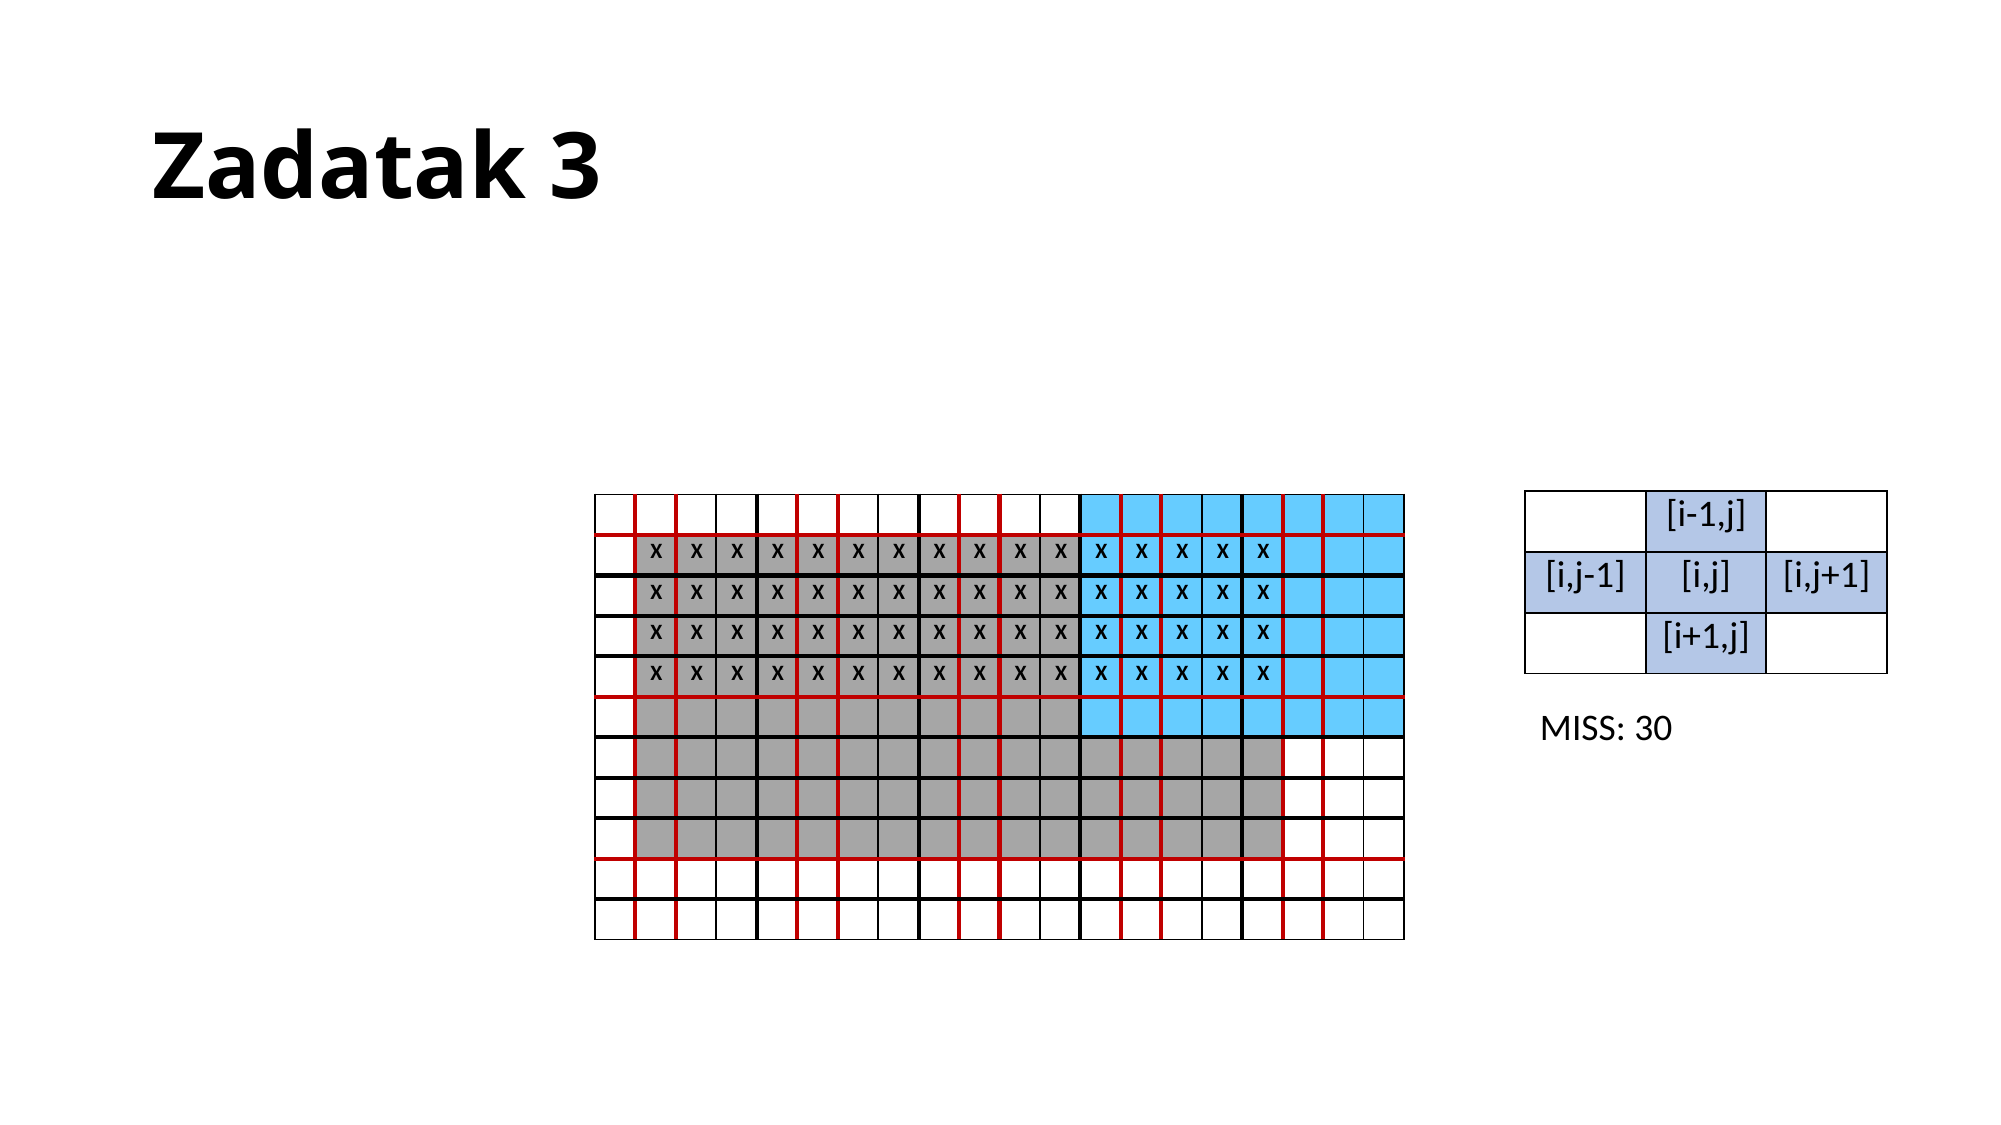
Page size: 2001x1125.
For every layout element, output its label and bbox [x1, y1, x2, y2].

table_cell [596, 578, 633, 614]
table_cell [1123, 861, 1159, 897]
table_cell [1002, 699, 1039, 735]
table_cell [1041, 537, 1078, 573]
table_cell [759, 861, 795, 897]
table_cell [1123, 618, 1159, 654]
table_cell [1285, 901, 1321, 939]
table_cell [921, 861, 957, 897]
table_cell [1364, 578, 1403, 614]
table_cell [1002, 739, 1039, 776]
table_cell [1767, 614, 1886, 673]
table_cell [1041, 820, 1078, 857]
table_cell [1082, 578, 1119, 614]
table_header [840, 495, 877, 533]
table_cell [961, 537, 997, 573]
table_cell [879, 537, 917, 573]
table_cell [759, 658, 795, 695]
table_cell [921, 578, 957, 614]
table_cell [1647, 553, 1765, 612]
table_cell [637, 820, 674, 857]
table_cell [637, 861, 674, 897]
table_cell [799, 901, 836, 939]
table_cell [961, 780, 997, 816]
table_cell [1082, 537, 1119, 573]
table_cell [1163, 739, 1201, 776]
table_cell [1285, 739, 1321, 776]
table_cell [799, 861, 836, 897]
table_cell [961, 739, 997, 776]
table_cell [1203, 699, 1240, 735]
table_cell [799, 537, 836, 573]
table_cell [717, 780, 755, 816]
table_cell [717, 901, 755, 939]
table_cell [596, 537, 633, 573]
table_cell [1203, 537, 1240, 573]
table_cell [961, 820, 997, 857]
table_cell [637, 537, 674, 573]
table_cell [1002, 578, 1039, 614]
table_cell [921, 658, 957, 695]
table_cell [921, 537, 957, 573]
table_cell [596, 901, 633, 939]
table_cell [879, 618, 917, 654]
table_cell [717, 739, 755, 776]
table_header [1082, 495, 1119, 533]
table_cell [799, 780, 836, 816]
table_cell [759, 820, 795, 857]
table_cell [921, 618, 957, 654]
table_cell [840, 780, 877, 816]
table_cell [961, 901, 997, 939]
table_cell [961, 699, 997, 735]
table_cell [1082, 901, 1119, 939]
table_cell [1767, 553, 1886, 612]
table_header [759, 495, 795, 533]
table_cell [1203, 618, 1240, 654]
table_cell [1082, 780, 1119, 816]
table_cell [1244, 578, 1281, 614]
table_cell [1364, 739, 1403, 776]
table_cell [759, 618, 795, 654]
table_cell [1244, 739, 1281, 776]
table_cell [637, 780, 674, 816]
table_cell [1041, 658, 1078, 695]
table_header [1647, 492, 1765, 551]
table_cell [1285, 820, 1321, 857]
table_cell [1203, 861, 1240, 897]
table_cell [1163, 658, 1201, 695]
table_cell [840, 820, 877, 857]
table_cell [1163, 861, 1201, 897]
table_cell [1163, 901, 1201, 939]
table_cell [596, 739, 633, 776]
table_cell [799, 618, 836, 654]
table_header [678, 495, 715, 533]
table_cell [1041, 780, 1078, 816]
table_header [879, 495, 917, 533]
table_cell [1325, 739, 1363, 776]
table_cell [1364, 537, 1403, 573]
table_cell [961, 618, 997, 654]
table_cell [759, 699, 795, 735]
table_cell [717, 699, 755, 735]
table_cell [1203, 658, 1240, 695]
table_cell [1325, 699, 1363, 735]
table_cell [1364, 618, 1403, 654]
table_cell [1163, 537, 1201, 573]
table_cell [799, 658, 836, 695]
table_cell [1002, 901, 1039, 939]
table_cell [678, 861, 715, 897]
table_cell [840, 901, 877, 939]
table_header [799, 495, 836, 533]
table_cell [1002, 537, 1039, 573]
table_cell [1325, 537, 1363, 573]
table_header [1002, 495, 1039, 533]
table_cell [840, 699, 877, 735]
table_cell [759, 780, 795, 816]
table_cell [1285, 658, 1321, 695]
table_cell [879, 658, 917, 695]
table_cell [840, 618, 877, 654]
table_cell [879, 901, 917, 939]
title [137, 59, 1863, 278]
table_header [1526, 492, 1645, 551]
table_cell [1123, 578, 1159, 614]
table_cell [637, 739, 674, 776]
table_cell [759, 537, 795, 573]
table_cell [1244, 618, 1281, 654]
table_cell [1163, 699, 1201, 735]
table_cell [1002, 820, 1039, 857]
table_cell [596, 699, 633, 735]
table_cell [596, 618, 633, 654]
table_cell [1285, 699, 1321, 735]
table_cell [596, 780, 633, 816]
table_cell [840, 739, 877, 776]
table_cell [1123, 537, 1159, 573]
table_cell [840, 658, 877, 695]
table_cell [1163, 780, 1201, 816]
table_cell [678, 537, 715, 573]
table_cell [678, 820, 715, 857]
table_cell [1285, 618, 1321, 654]
table_cell [1526, 553, 1645, 612]
table_cell [799, 699, 836, 735]
table_cell [1364, 699, 1403, 735]
table_cell [1364, 861, 1403, 897]
table_cell [1325, 901, 1363, 939]
table_header [1244, 495, 1281, 533]
table_cell [1203, 780, 1240, 816]
table_cell [799, 578, 836, 614]
table_header [1364, 495, 1403, 533]
table_cell [1364, 780, 1403, 816]
table_cell [1364, 658, 1403, 695]
table_cell [717, 658, 755, 695]
table_cell [879, 699, 917, 735]
table_cell [840, 578, 877, 614]
table_cell [1002, 658, 1039, 695]
table_cell [1244, 537, 1281, 573]
table_header [1041, 495, 1078, 533]
table_cell [1285, 537, 1321, 573]
table_cell [879, 578, 917, 614]
table_cell [1123, 739, 1159, 776]
table_cell [1244, 861, 1281, 897]
table_header [921, 495, 957, 533]
table_header [1123, 495, 1159, 533]
table_cell [637, 699, 674, 735]
table_cell [759, 578, 795, 614]
table_cell [678, 578, 715, 614]
table_cell [1123, 820, 1159, 857]
table_cell [1325, 658, 1363, 695]
table_cell [879, 780, 917, 816]
table_header [717, 495, 755, 533]
table_cell [879, 739, 917, 776]
table_cell [1002, 780, 1039, 816]
table_cell [1325, 861, 1363, 897]
table_cell [1041, 901, 1078, 939]
table_cell [1203, 820, 1240, 857]
table_cell [1041, 699, 1078, 735]
table_cell [961, 861, 997, 897]
table_cell [596, 820, 633, 857]
table_cell [921, 901, 957, 939]
table_cell [678, 618, 715, 654]
table_cell [1364, 820, 1403, 857]
table_cell [717, 820, 755, 857]
table_cell [799, 739, 836, 776]
table_cell [1285, 578, 1321, 614]
table_cell [1325, 780, 1363, 816]
table_cell [1163, 820, 1201, 857]
table_cell [678, 780, 715, 816]
table_cell [1244, 820, 1281, 857]
table_cell [678, 901, 715, 939]
table_cell [1244, 780, 1281, 816]
table_cell [921, 780, 957, 816]
table_cell [1244, 658, 1281, 695]
table_cell [1647, 614, 1765, 673]
table_cell [840, 861, 877, 897]
table_cell [1082, 861, 1119, 897]
table_cell [1082, 739, 1119, 776]
table_cell [596, 658, 633, 695]
text_box [1525, 695, 1887, 755]
table_cell [678, 658, 715, 695]
table_cell [1123, 699, 1159, 735]
table_cell [961, 658, 997, 695]
table_cell [1325, 820, 1363, 857]
table_cell [596, 861, 633, 897]
table_cell [1041, 861, 1078, 897]
table_cell [1325, 578, 1363, 614]
table_cell [1163, 578, 1201, 614]
table_cell [921, 699, 957, 735]
table_cell [879, 820, 917, 857]
table_cell [1325, 618, 1363, 654]
table_cell [1244, 901, 1281, 939]
table_cell [879, 861, 917, 897]
table_cell [1163, 618, 1201, 654]
table_cell [717, 578, 755, 614]
table_cell [1041, 618, 1078, 654]
table_cell [637, 578, 674, 614]
table_cell [678, 739, 715, 776]
table_cell [799, 820, 836, 857]
table_cell [759, 739, 795, 776]
table_cell [1203, 578, 1240, 614]
table_header [1325, 495, 1363, 533]
table_cell [921, 739, 957, 776]
table_cell [961, 578, 997, 614]
table_cell [1082, 618, 1119, 654]
table_cell [637, 618, 674, 654]
table_cell [1082, 699, 1119, 735]
table_cell [1041, 739, 1078, 776]
table_cell [1082, 658, 1119, 695]
table_cell [1123, 658, 1159, 695]
table_cell [840, 537, 877, 573]
table_header [1767, 492, 1886, 551]
table_cell [1082, 820, 1119, 857]
table_cell [1002, 618, 1039, 654]
table_cell [1041, 578, 1078, 614]
table_cell [1285, 780, 1321, 816]
table_cell [1123, 780, 1159, 816]
table_cell [637, 658, 674, 695]
table_cell [717, 618, 755, 654]
table_cell [1203, 901, 1240, 939]
table_cell [1244, 699, 1281, 735]
table_header [596, 495, 633, 533]
table_cell [759, 901, 795, 939]
table_cell [717, 861, 755, 897]
table_header [637, 495, 674, 533]
table_cell [678, 699, 715, 735]
table_cell [717, 537, 755, 573]
table_cell [1364, 901, 1403, 939]
table_cell [1526, 614, 1645, 673]
table_cell [1203, 739, 1240, 776]
table_header [1163, 495, 1201, 533]
table_cell [1123, 901, 1159, 939]
table_cell [1285, 861, 1321, 897]
table_header [1285, 495, 1321, 533]
table_header [961, 495, 997, 533]
table_cell [637, 901, 674, 939]
table_header [1203, 495, 1240, 533]
table_cell [1002, 861, 1039, 897]
table_cell [921, 820, 957, 857]
